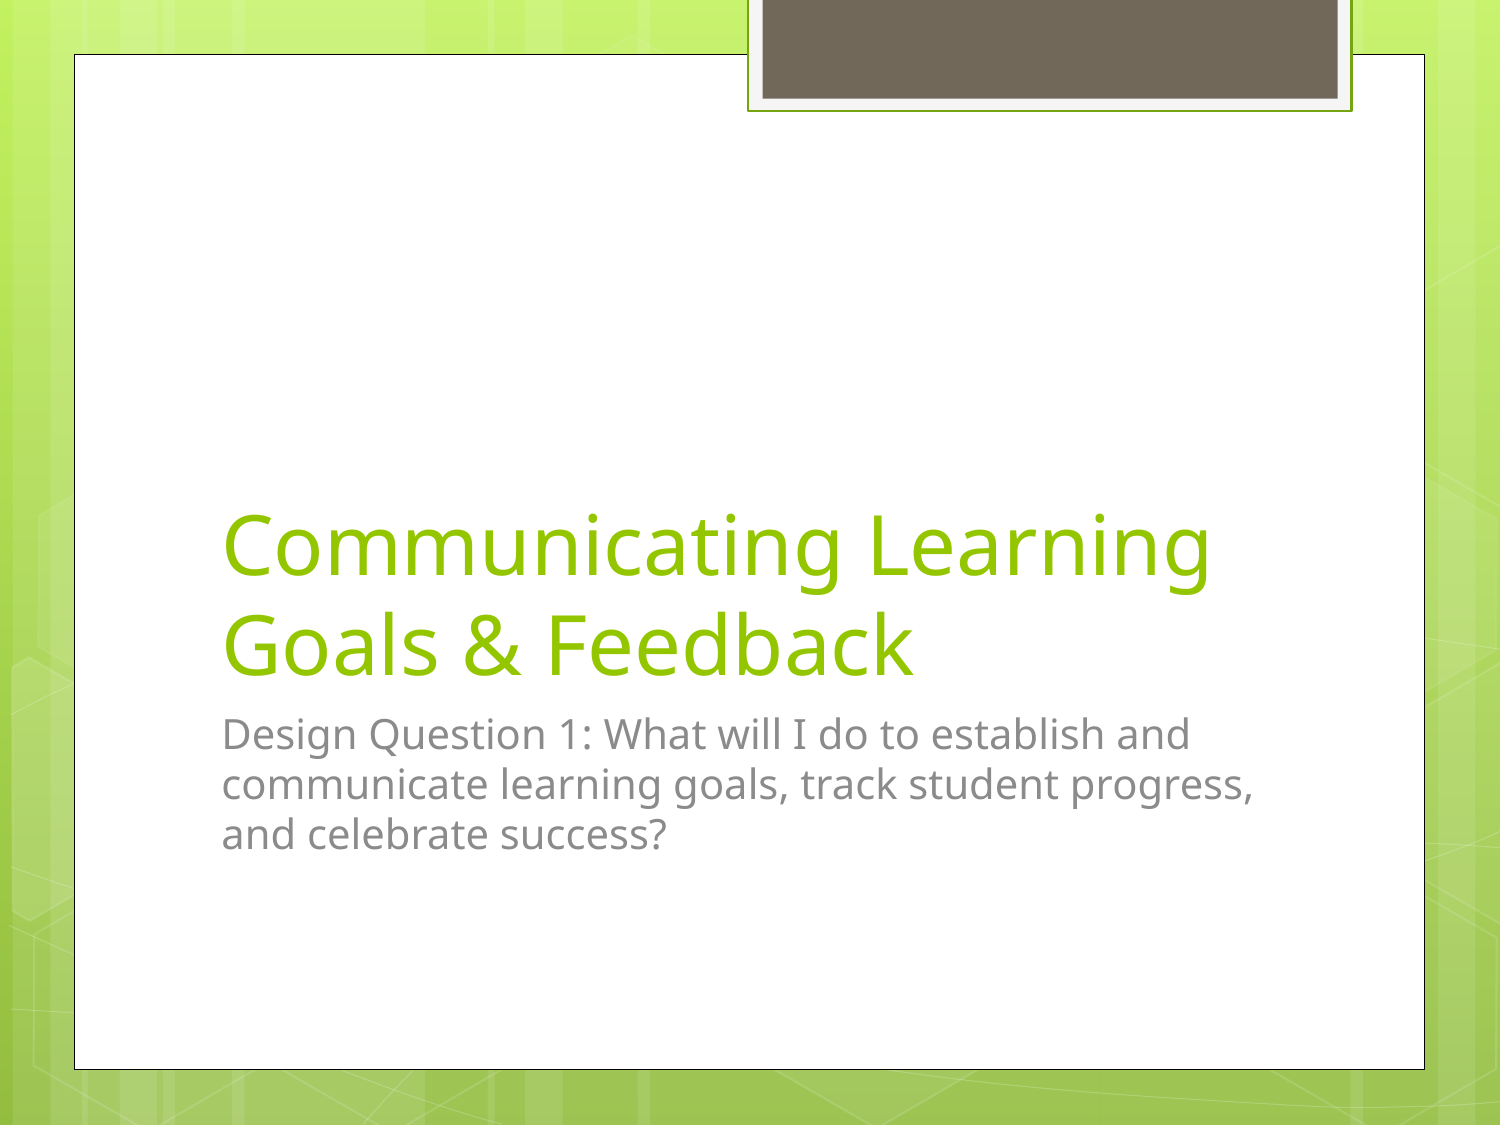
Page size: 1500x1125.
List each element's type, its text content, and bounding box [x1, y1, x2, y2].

list Design Question 1: What will I do to establish and communicate learning goals, track student progress, and celebrate success? [206, 699, 1296, 950]
title Communicating Learning Goals & Feedback [206, 475, 1296, 699]
